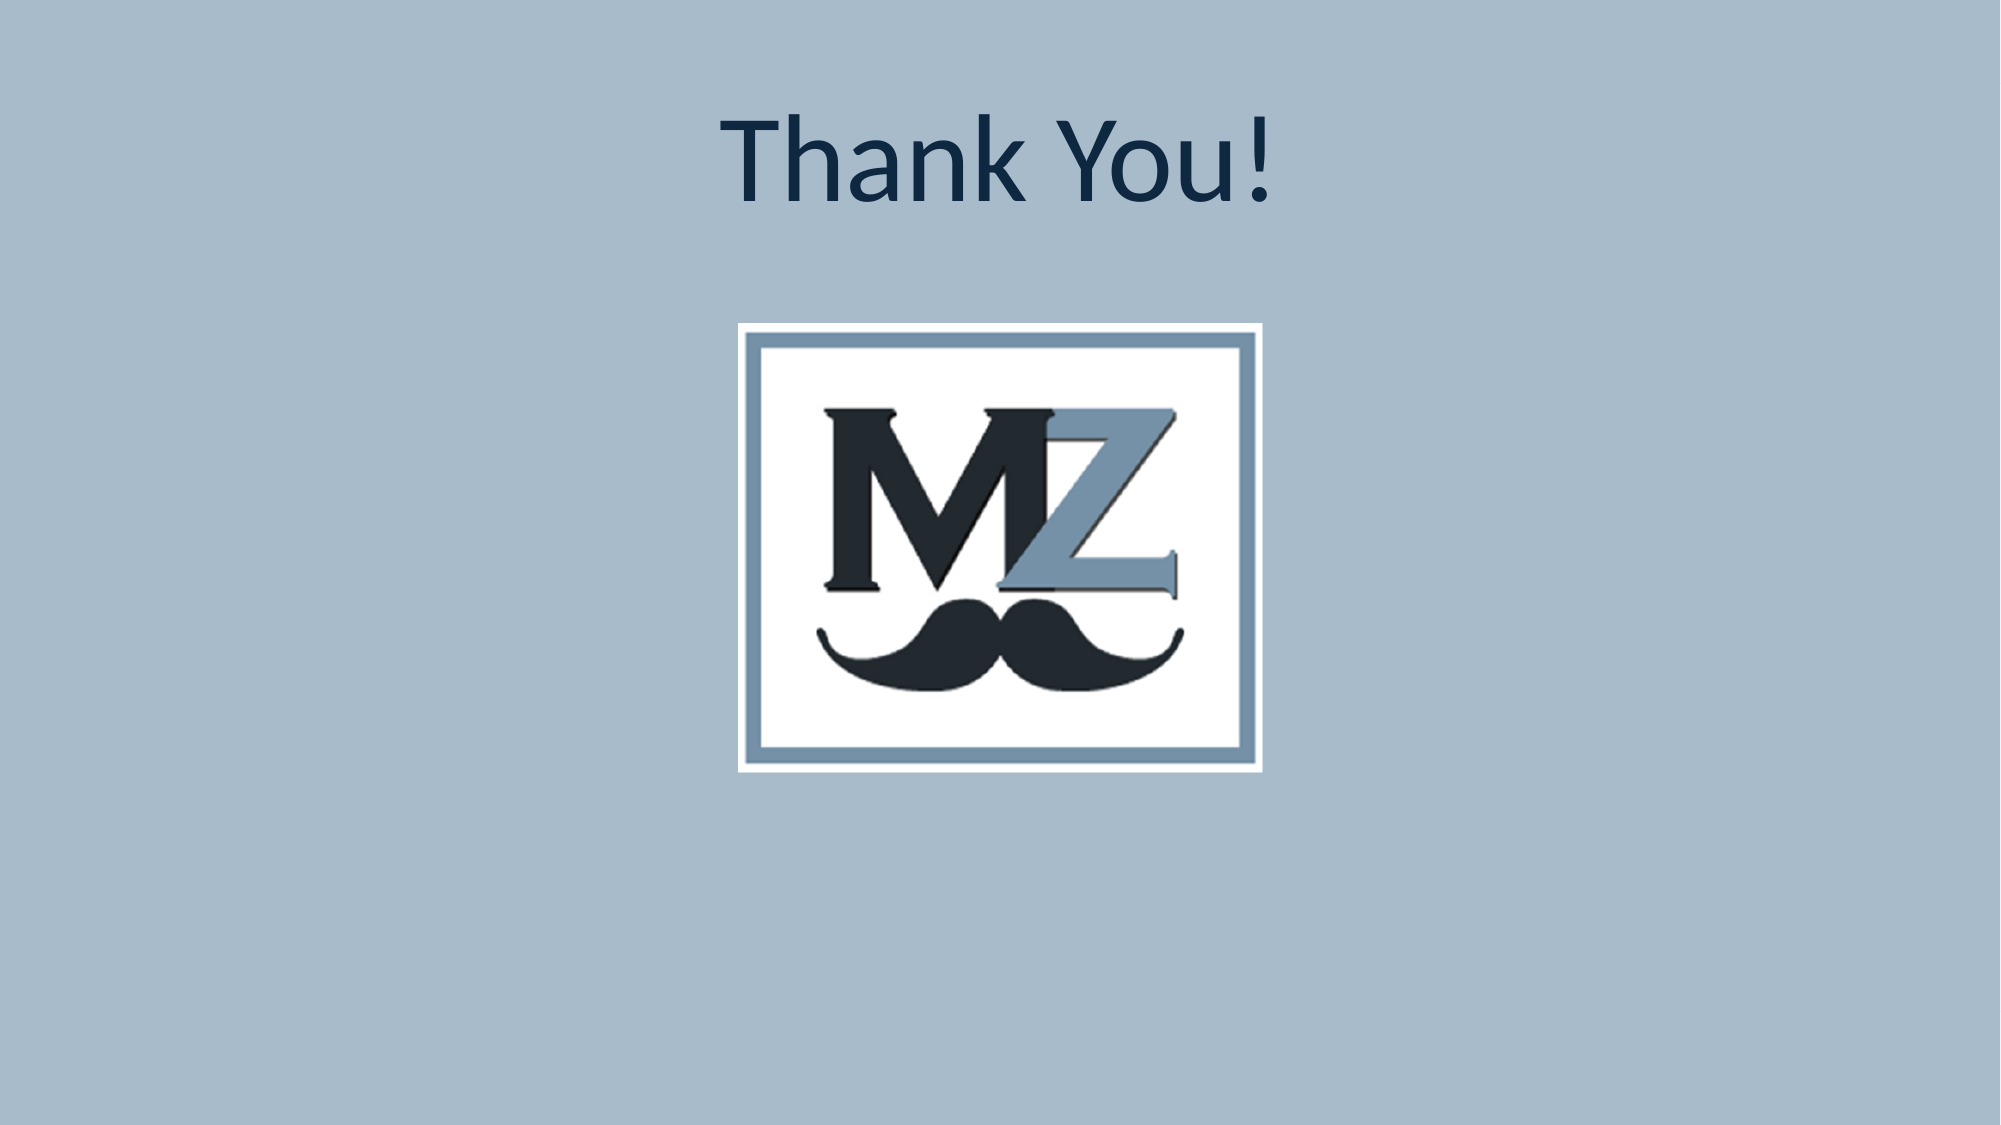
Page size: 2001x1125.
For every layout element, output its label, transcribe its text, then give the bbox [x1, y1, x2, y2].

title Thank You! [249, 85, 1750, 358]
picture [0, 0, 2001, 1125]
